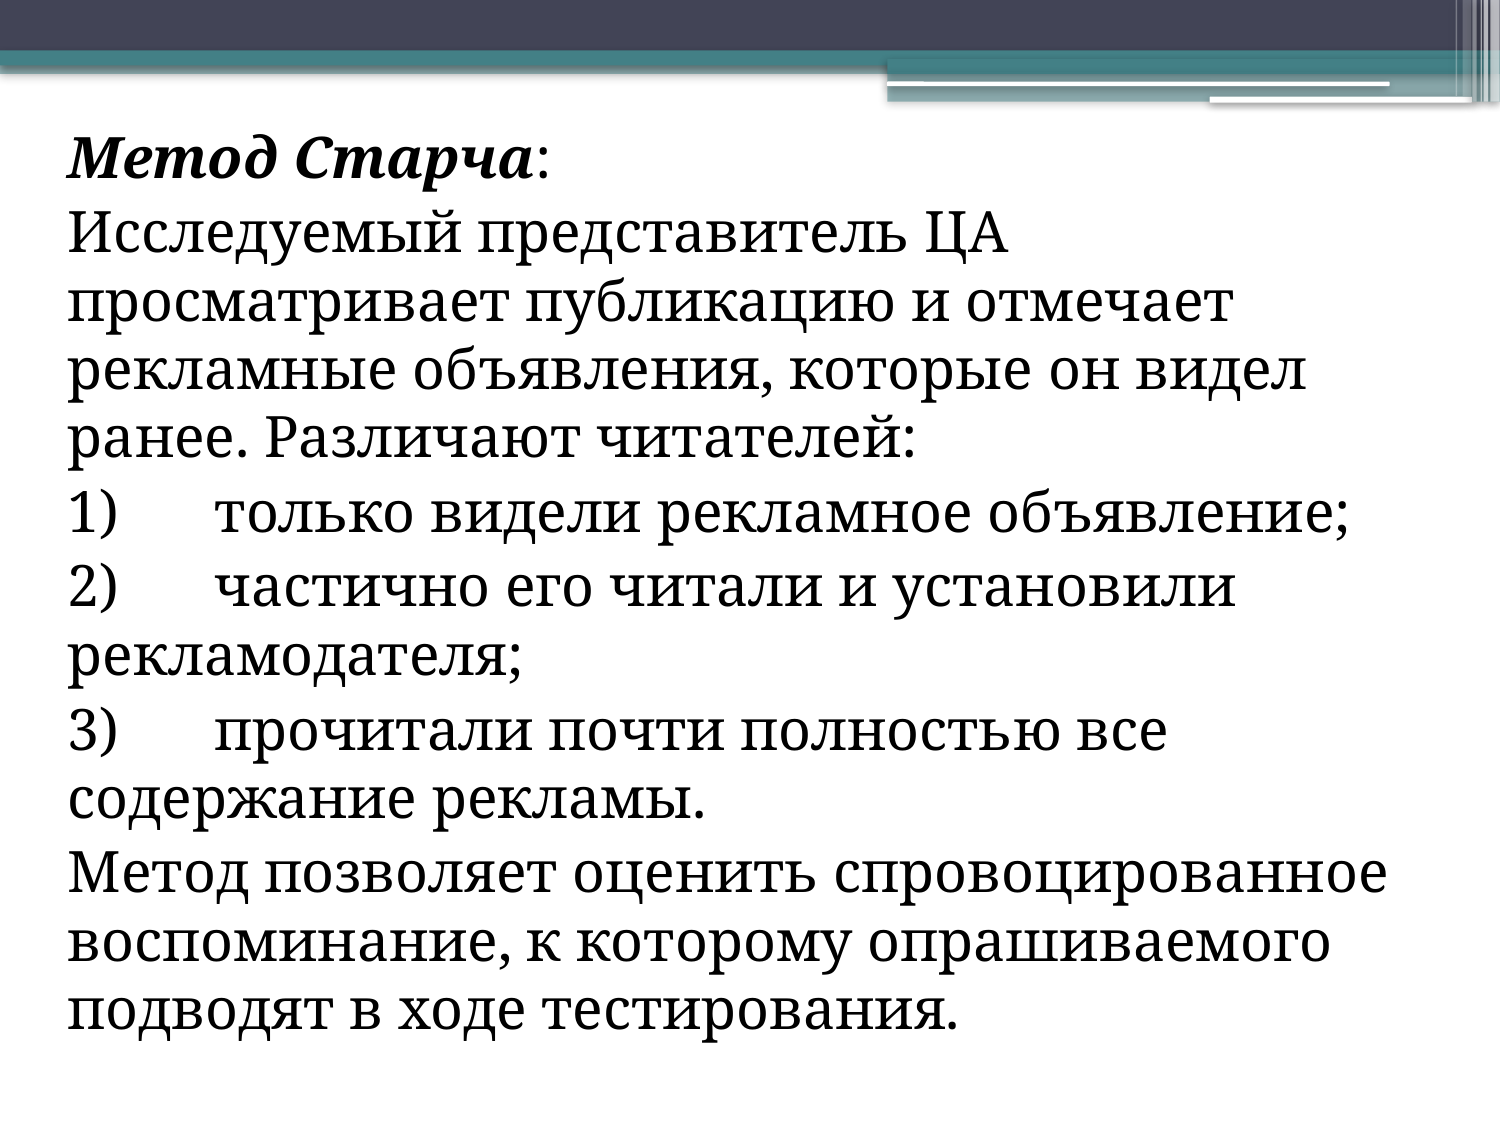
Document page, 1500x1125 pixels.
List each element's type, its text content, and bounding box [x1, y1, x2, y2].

list Метод Старча: Исследуемый представитель ЦА просматривает публикацию и отмечает рекламные объявления, которые он видел ранее. Различают читателей: 1) только видели рекламное объявление; 2) частично его читали и установили рекламодателя; 3) прочитали почти полностью все содержание рекламы. Метод позволяет оценить спровоцированное воспоминание, к которому опрашиваемого подводят в ходе тестирования. [53, 113, 1425, 1059]
